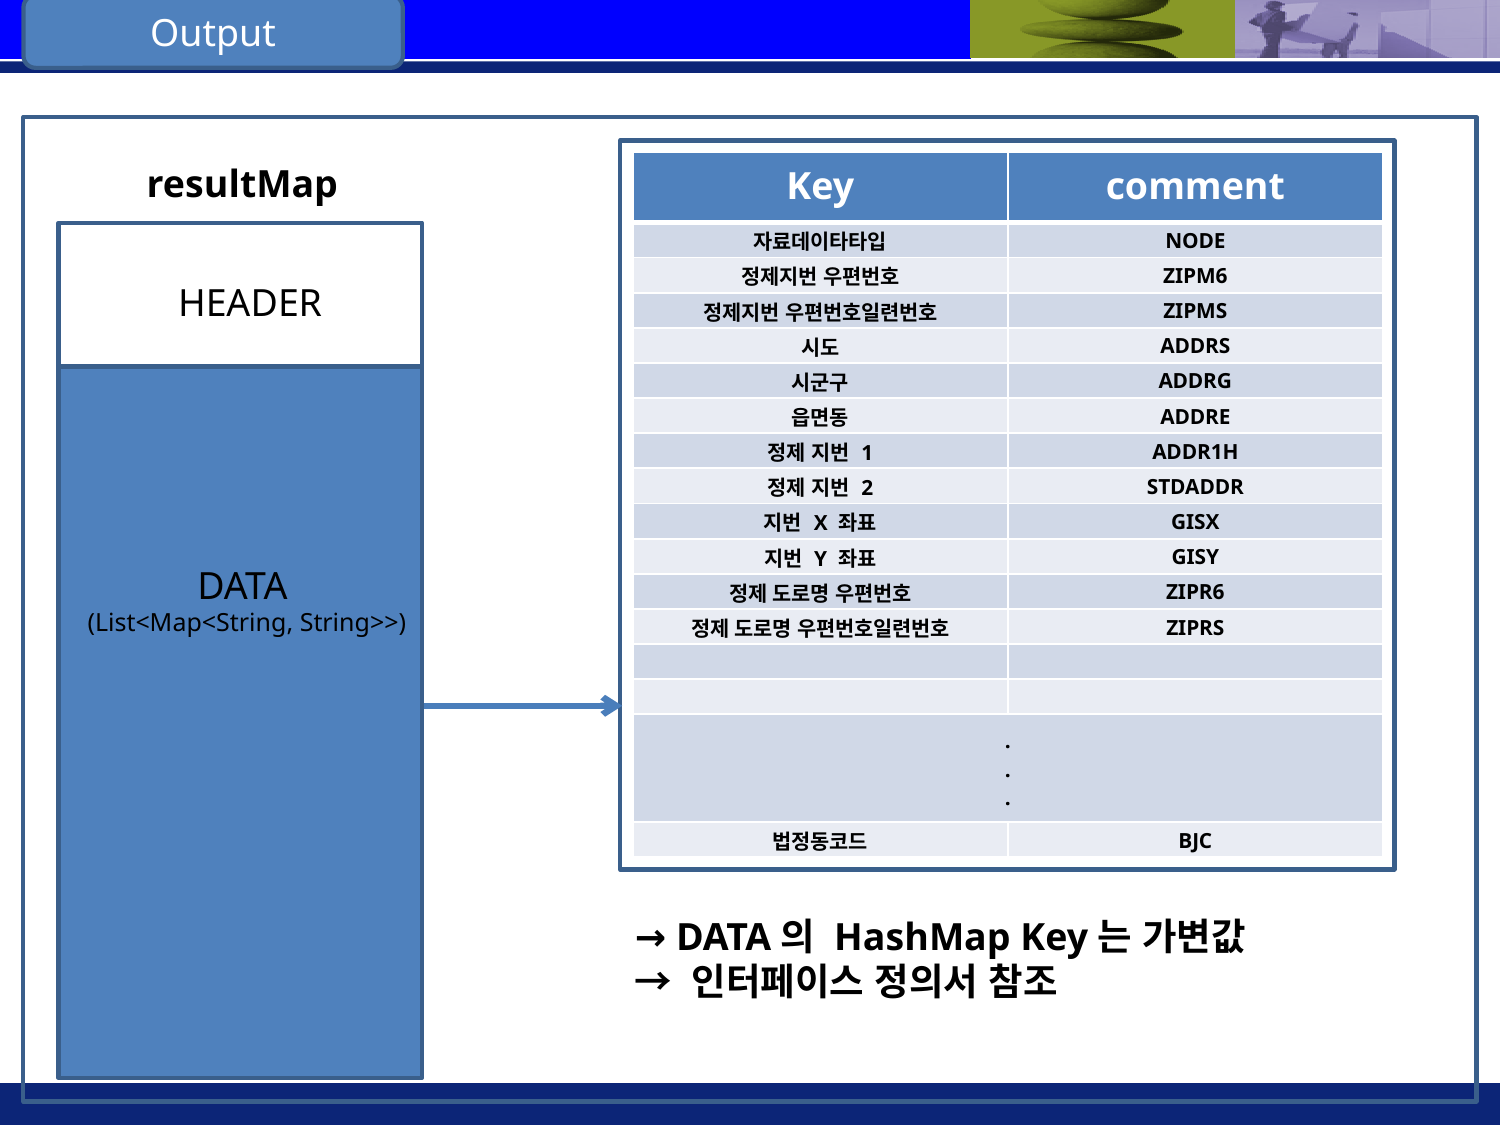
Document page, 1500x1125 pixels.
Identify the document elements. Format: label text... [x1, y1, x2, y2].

picture [970, 0, 1500, 58]
text_box → DATA의 HashMap Key는 가변값 → 인터페이스 정의서 참조 [620, 905, 1359, 1010]
text_box Output [21, 0, 405, 70]
text_box [21, 115, 1479, 1104]
